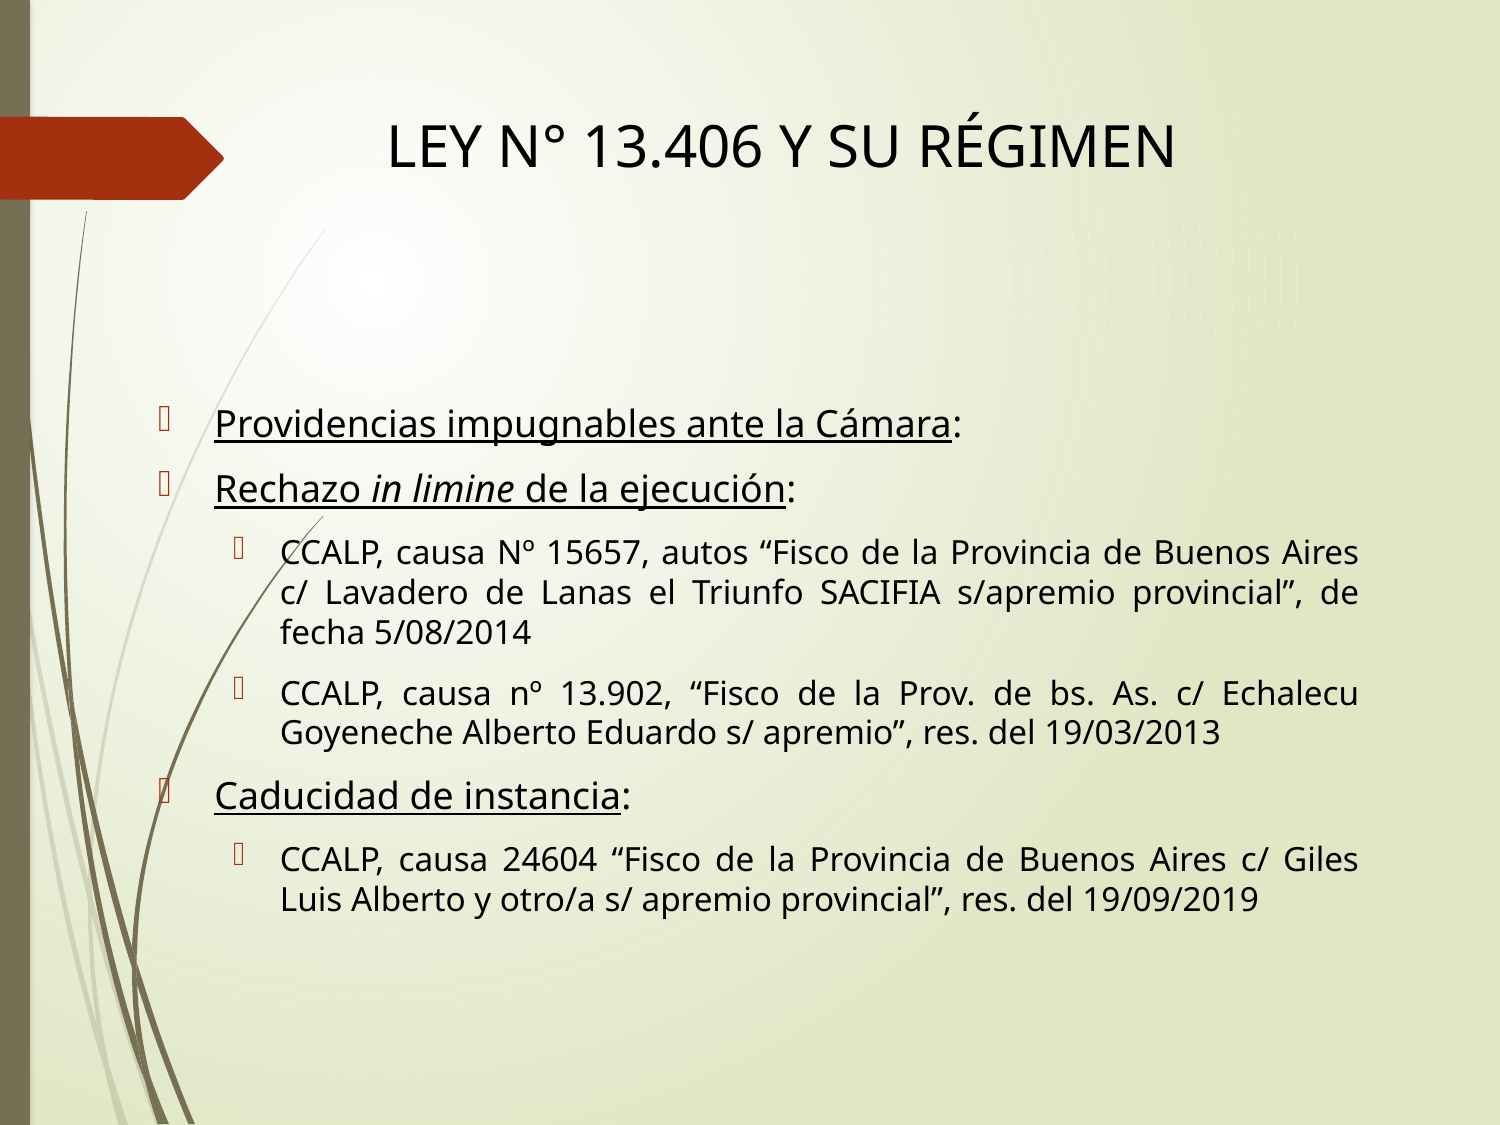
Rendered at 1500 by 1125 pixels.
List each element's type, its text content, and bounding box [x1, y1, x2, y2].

title Ley N° 13.406 y su régimen [242, 101, 1323, 312]
list Providencias impugnables ante la Cámara: Rechazo in limine de la ejecución: CCALP, causa Nº 15657, autos “Fisco de la Provincia de Buenos Aires c/ Lavadero de Lanas el Triunfo SACIFIA s/apremio provincial”, de fecha 5/08/2014 CCALP, causa nº 13.902, “Fisco de la Prov. de bs. As. c/ Echalecu Goyeneche Alberto Eduardo s/ apremio”, res. del 19/03/2013 Caducidad de instancia: CCALP, causa 24604 “Fisco de la Provincia de Buenos Aires c/ Giles Luis Alberto y otro/a s/ apremio provincial”, res. del 19/09/2019 [143, 326, 1376, 1012]
